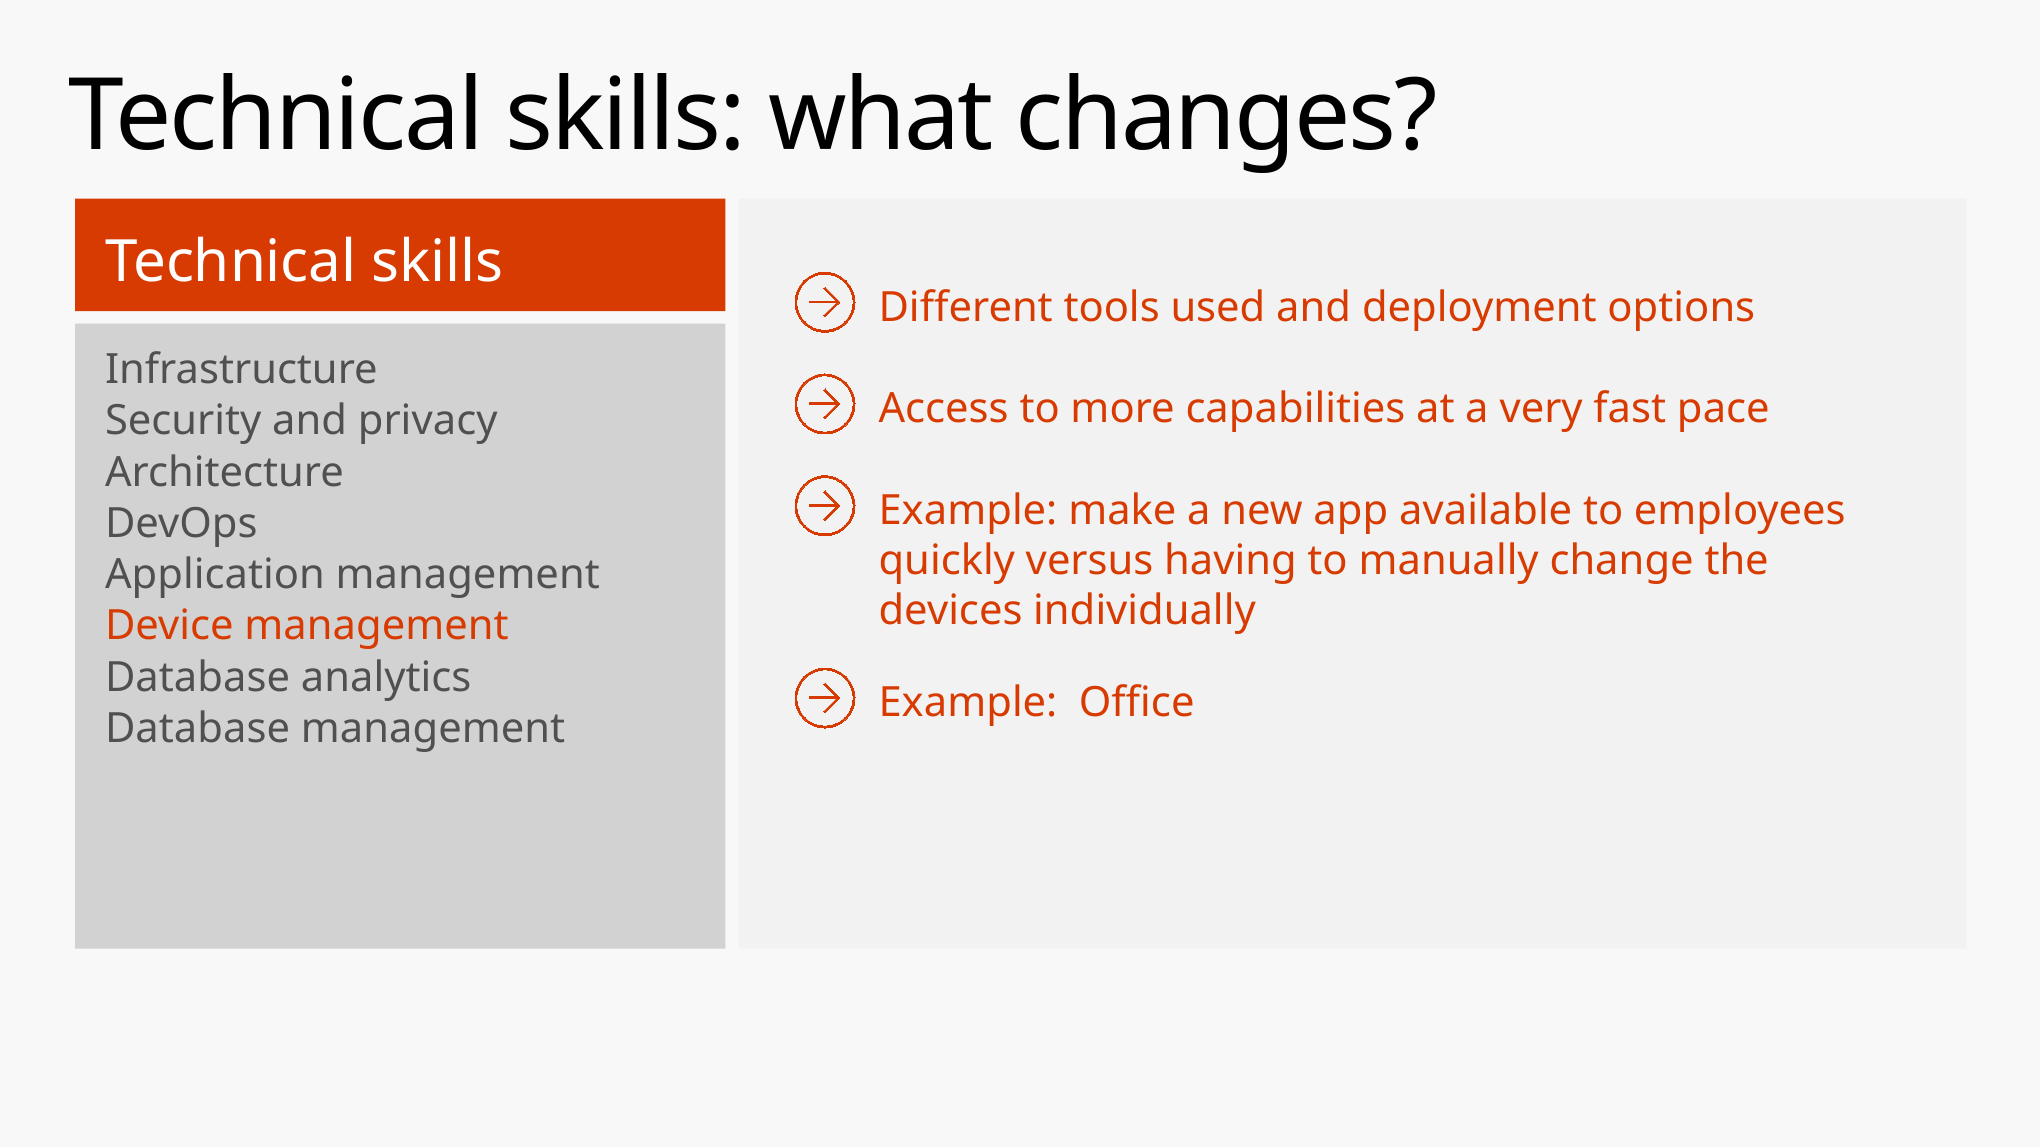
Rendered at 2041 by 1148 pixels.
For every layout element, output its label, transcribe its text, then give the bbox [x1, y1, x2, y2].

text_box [794, 254, 1967, 355]
title Technical skills: what changes? [45, 48, 1996, 199]
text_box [794, 650, 1967, 751]
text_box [794, 356, 1967, 457]
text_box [794, 458, 1967, 650]
text_box [738, 198, 1967, 949]
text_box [74, 198, 726, 949]
